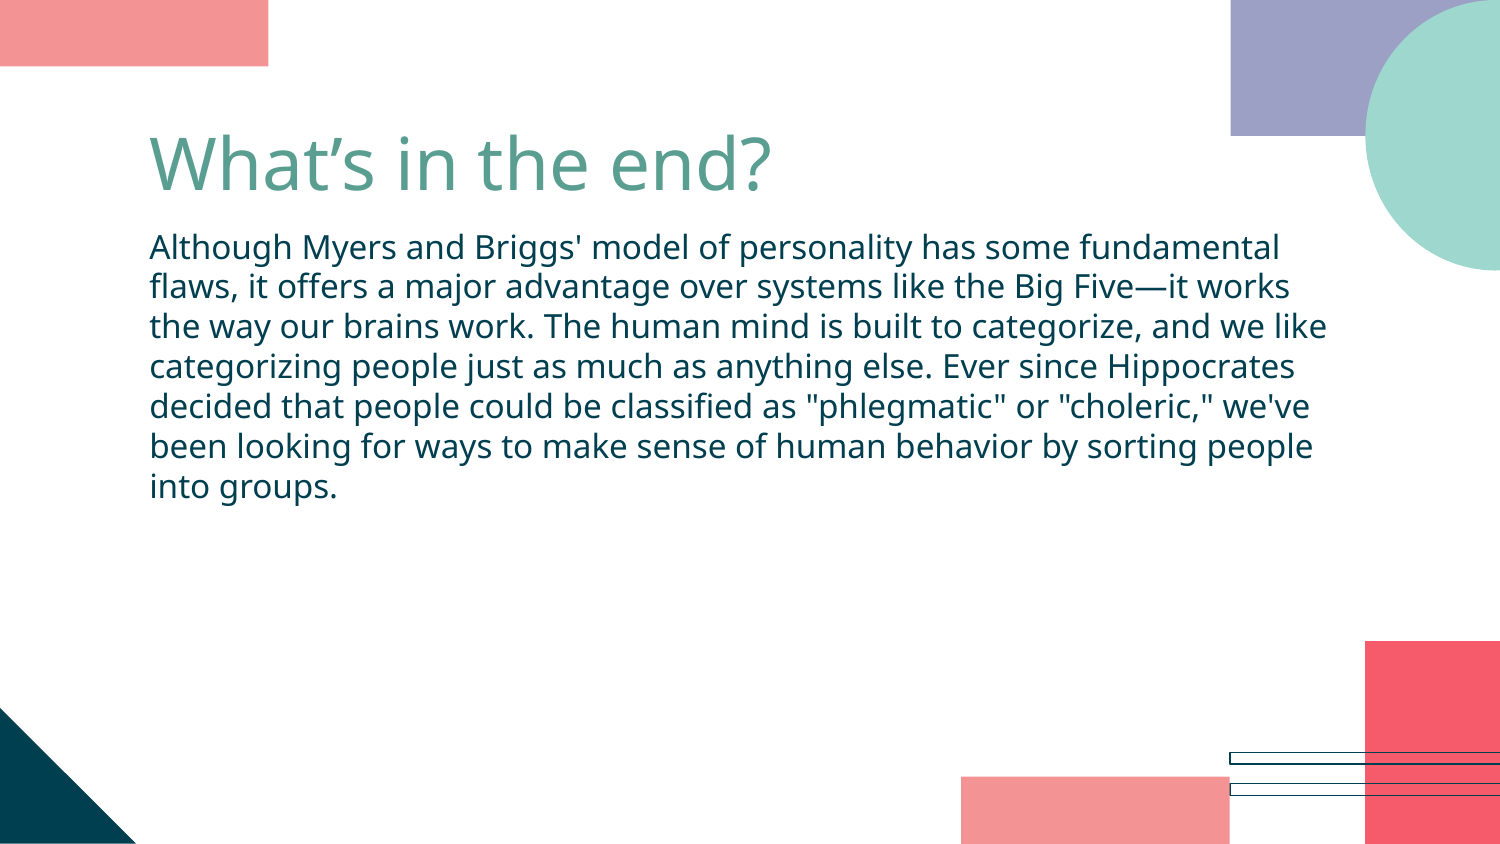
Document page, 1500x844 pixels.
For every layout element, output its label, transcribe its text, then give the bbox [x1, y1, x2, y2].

title What’s in the end? [134, 114, 1366, 209]
list Although Myers and Briggs' model of personality has some fundamental flaws, it offers a major advantage over systems like the Big Five—it works the way our brains work. The human mind is built to categorize, and we like categorizing people just as much as anything else. Ever since Hippocrates decided that people could be classified as "phlegmatic" or "choleric," we've been looking for ways to make sense of human behavior by sorting people into groups. [134, 210, 1366, 754]
